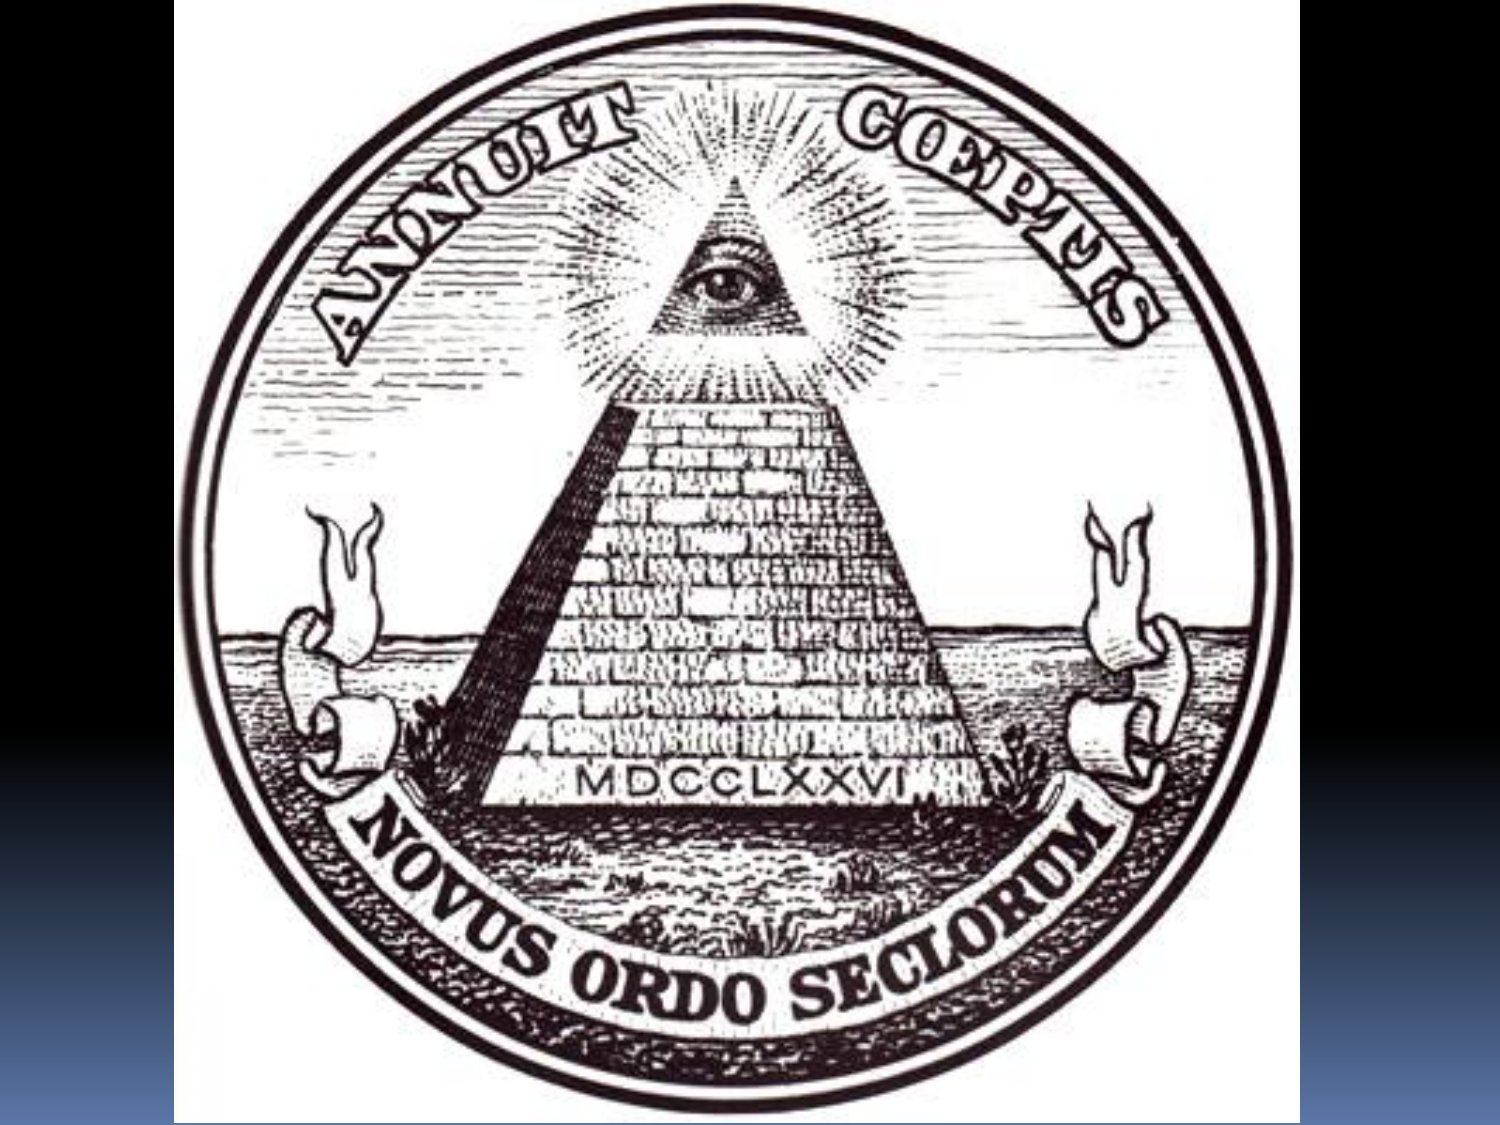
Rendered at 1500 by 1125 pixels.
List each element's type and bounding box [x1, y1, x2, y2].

picture [174, 0, 1301, 1123]
